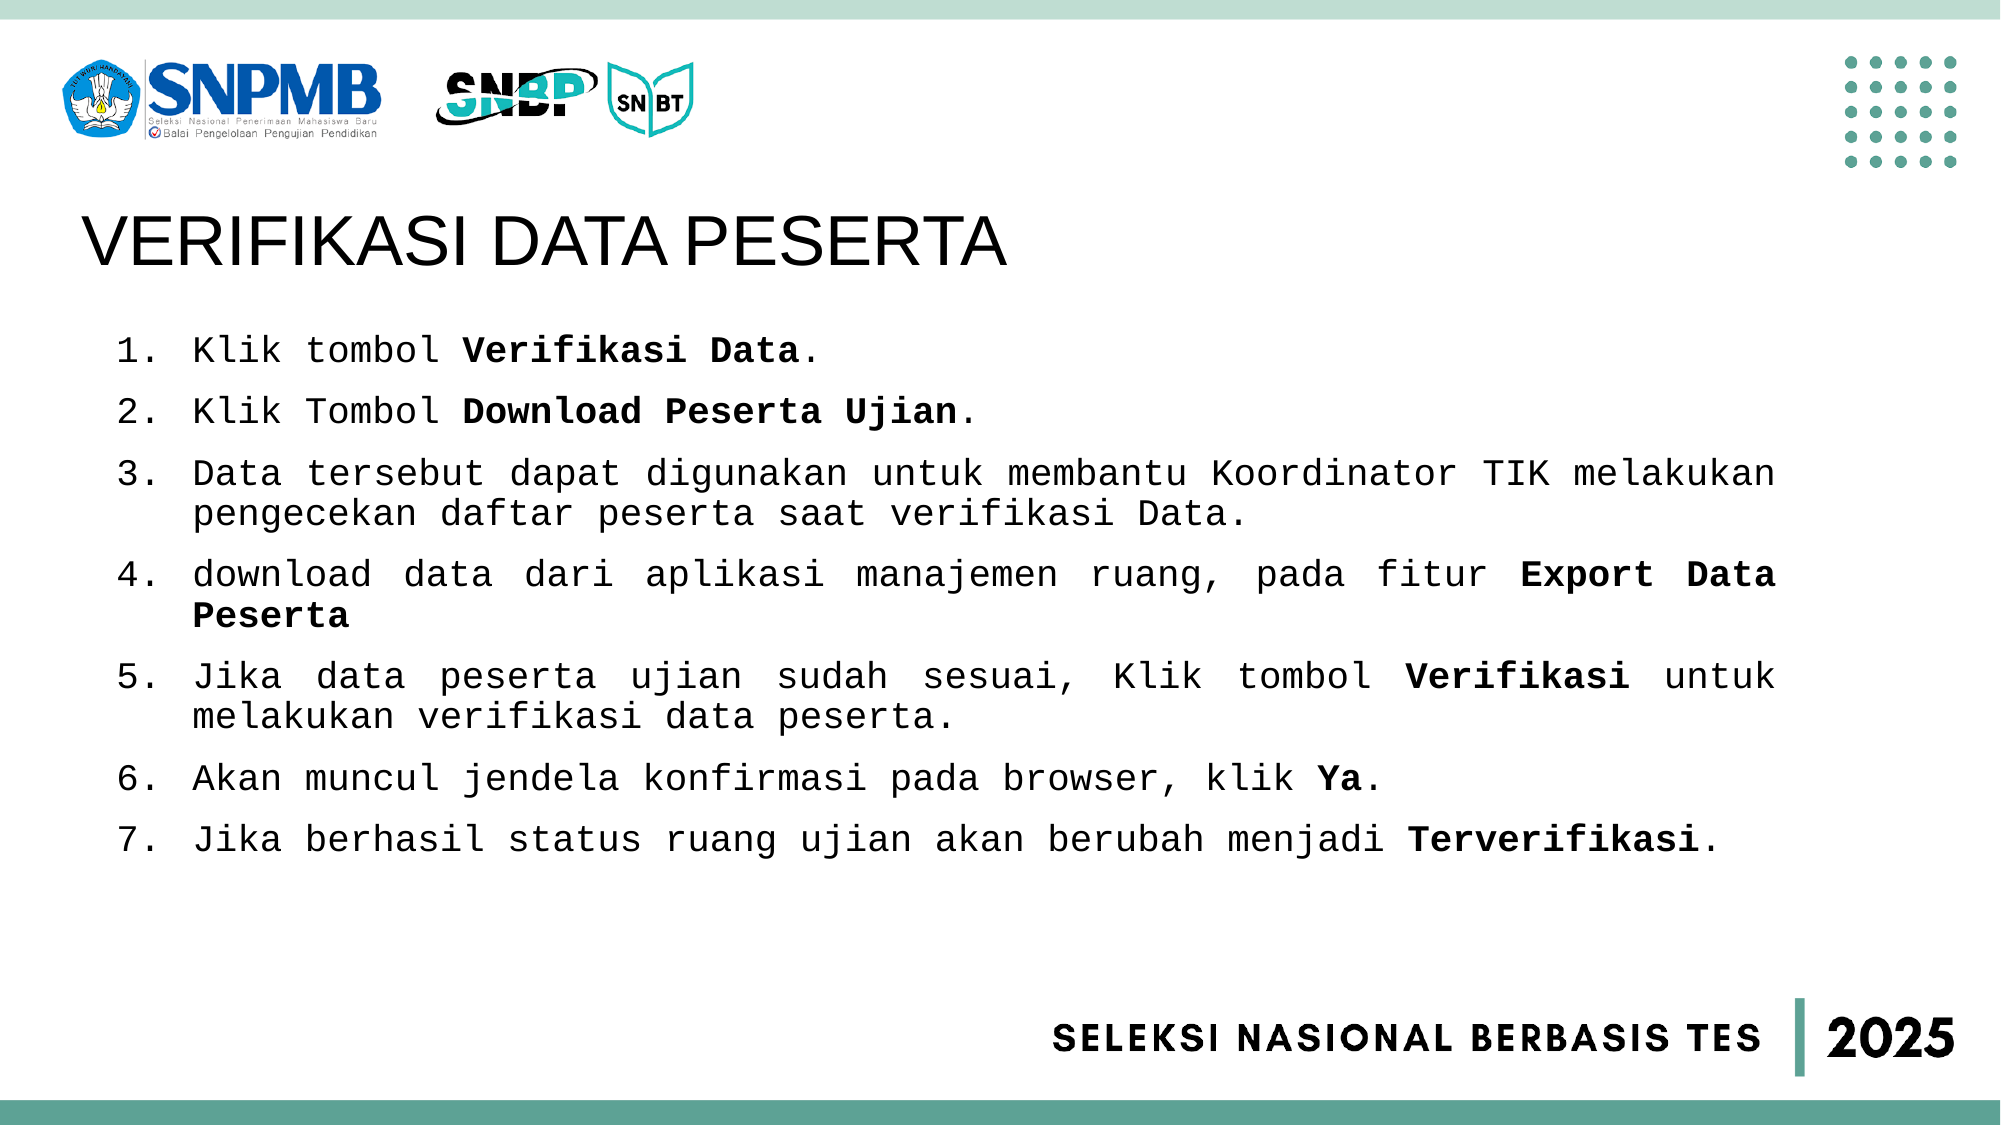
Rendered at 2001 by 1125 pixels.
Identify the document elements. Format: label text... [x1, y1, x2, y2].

picture [0, 0, 2001, 1125]
text_box Klik tombol Verifikasi Data. Klik Tombol Download Peserta Ujian. Data tersebut dapat digunakan untuk membantu Koordinator TIK melakukan pengecekan daftar peserta saat verifikasi Data. download data dari aplikasi manajemen ruang, pada fitur Export Data Peserta Jika data peserta ujian sudah sesuai, Klik tombol Verifikasi untuk melakukan verifikasi data peserta. Akan muncul jendela konfirmasi pada browser, klik Ya. Jika berhasil status ruang ujian akan berubah menjadi Terverifikasi. [92, 322, 1792, 926]
title VERIFIKASI DATA PESERTA [61, 174, 1925, 300]
